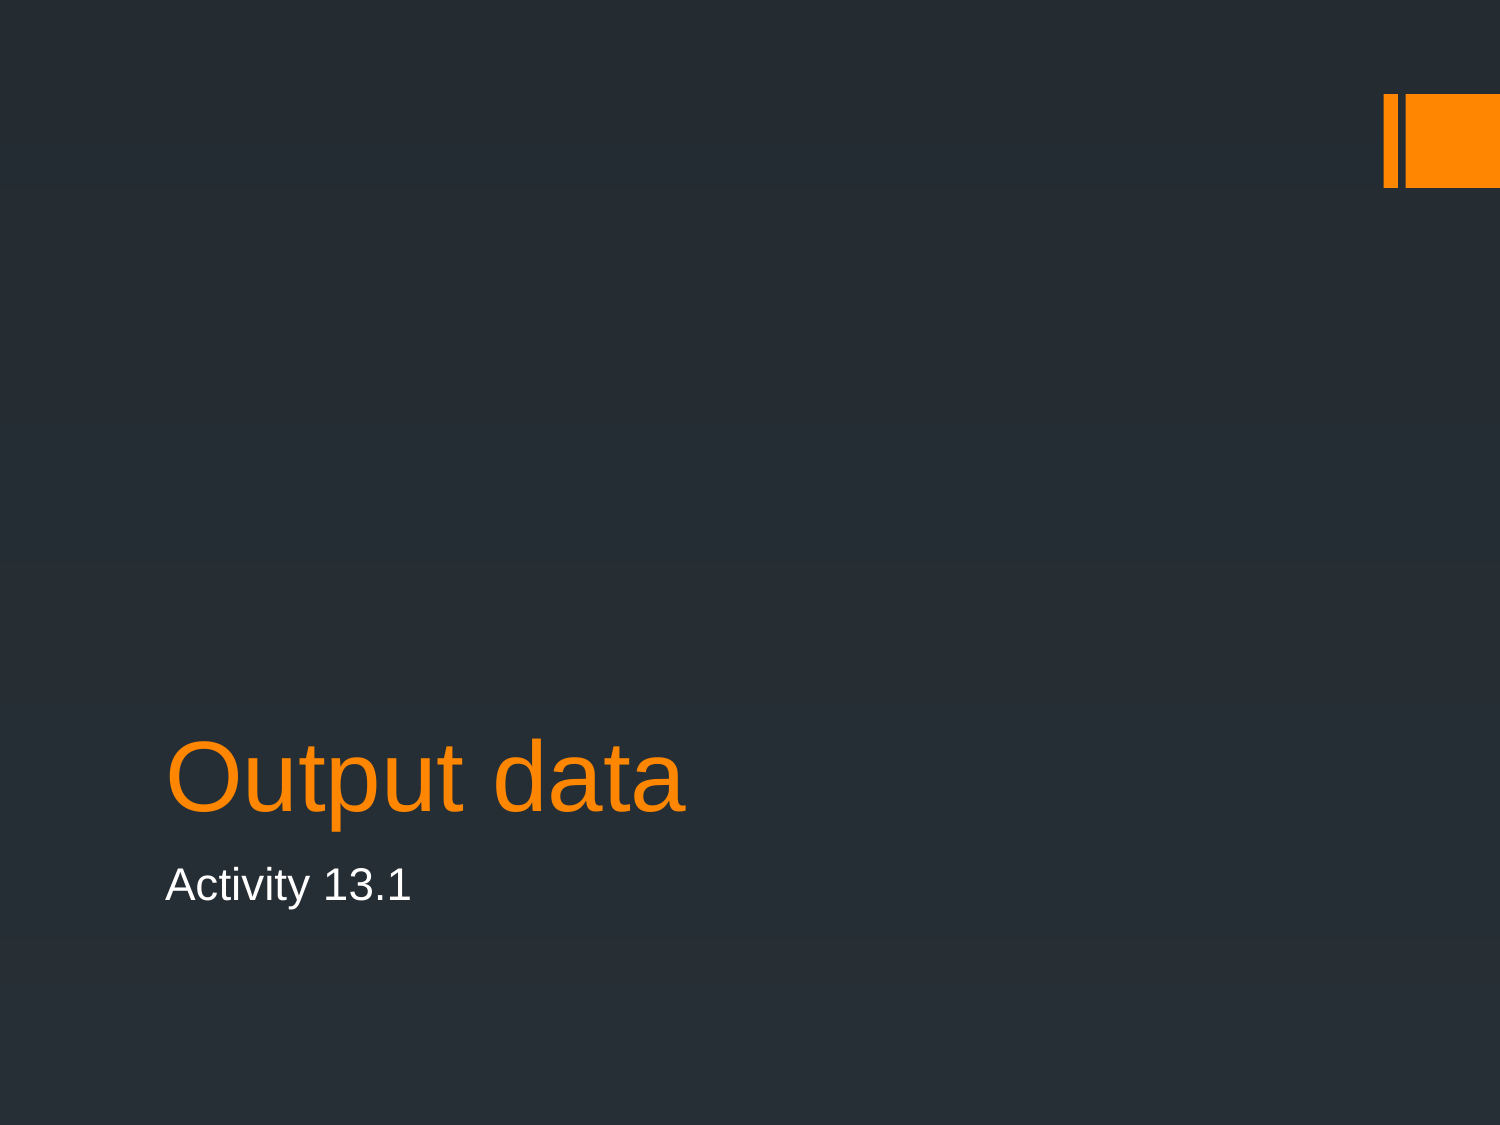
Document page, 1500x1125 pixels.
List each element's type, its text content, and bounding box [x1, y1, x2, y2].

subtitle Activity 13.1 [150, 847, 1350, 1036]
title Output data [150, 412, 1350, 839]
